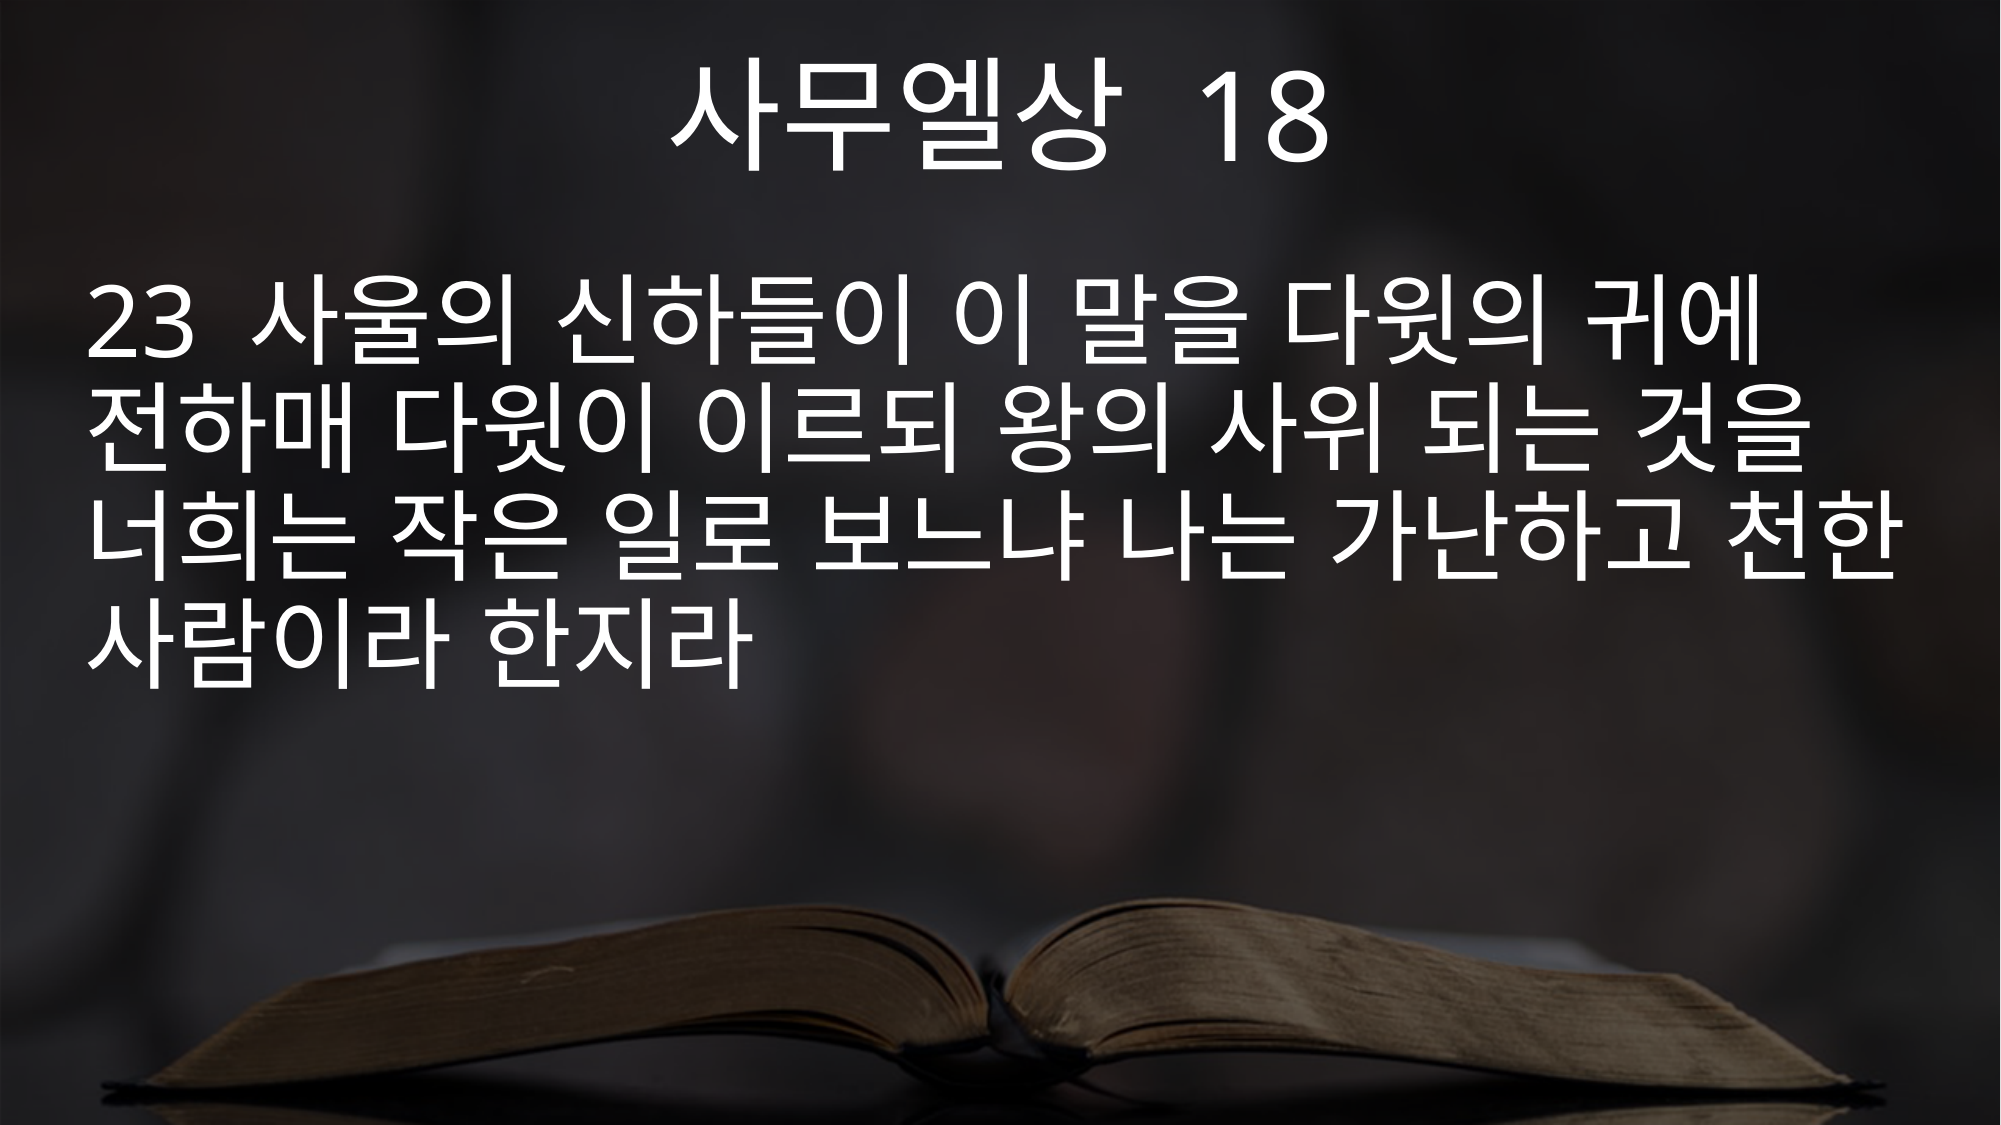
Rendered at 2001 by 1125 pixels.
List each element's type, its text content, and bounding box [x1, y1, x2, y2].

list 23 사울의 신하들이 이 말을 다윗의 귀에 전하매 다윗이 이르되 왕의 사위 되는 것을 너희는 작은 일로 보느냐 나는 가난하고 천한 사람이라 한지라 [69, 263, 1953, 423]
picture [0, 0, 2001, 1125]
footer 사무엘상 18 [0, 32, 2000, 192]
